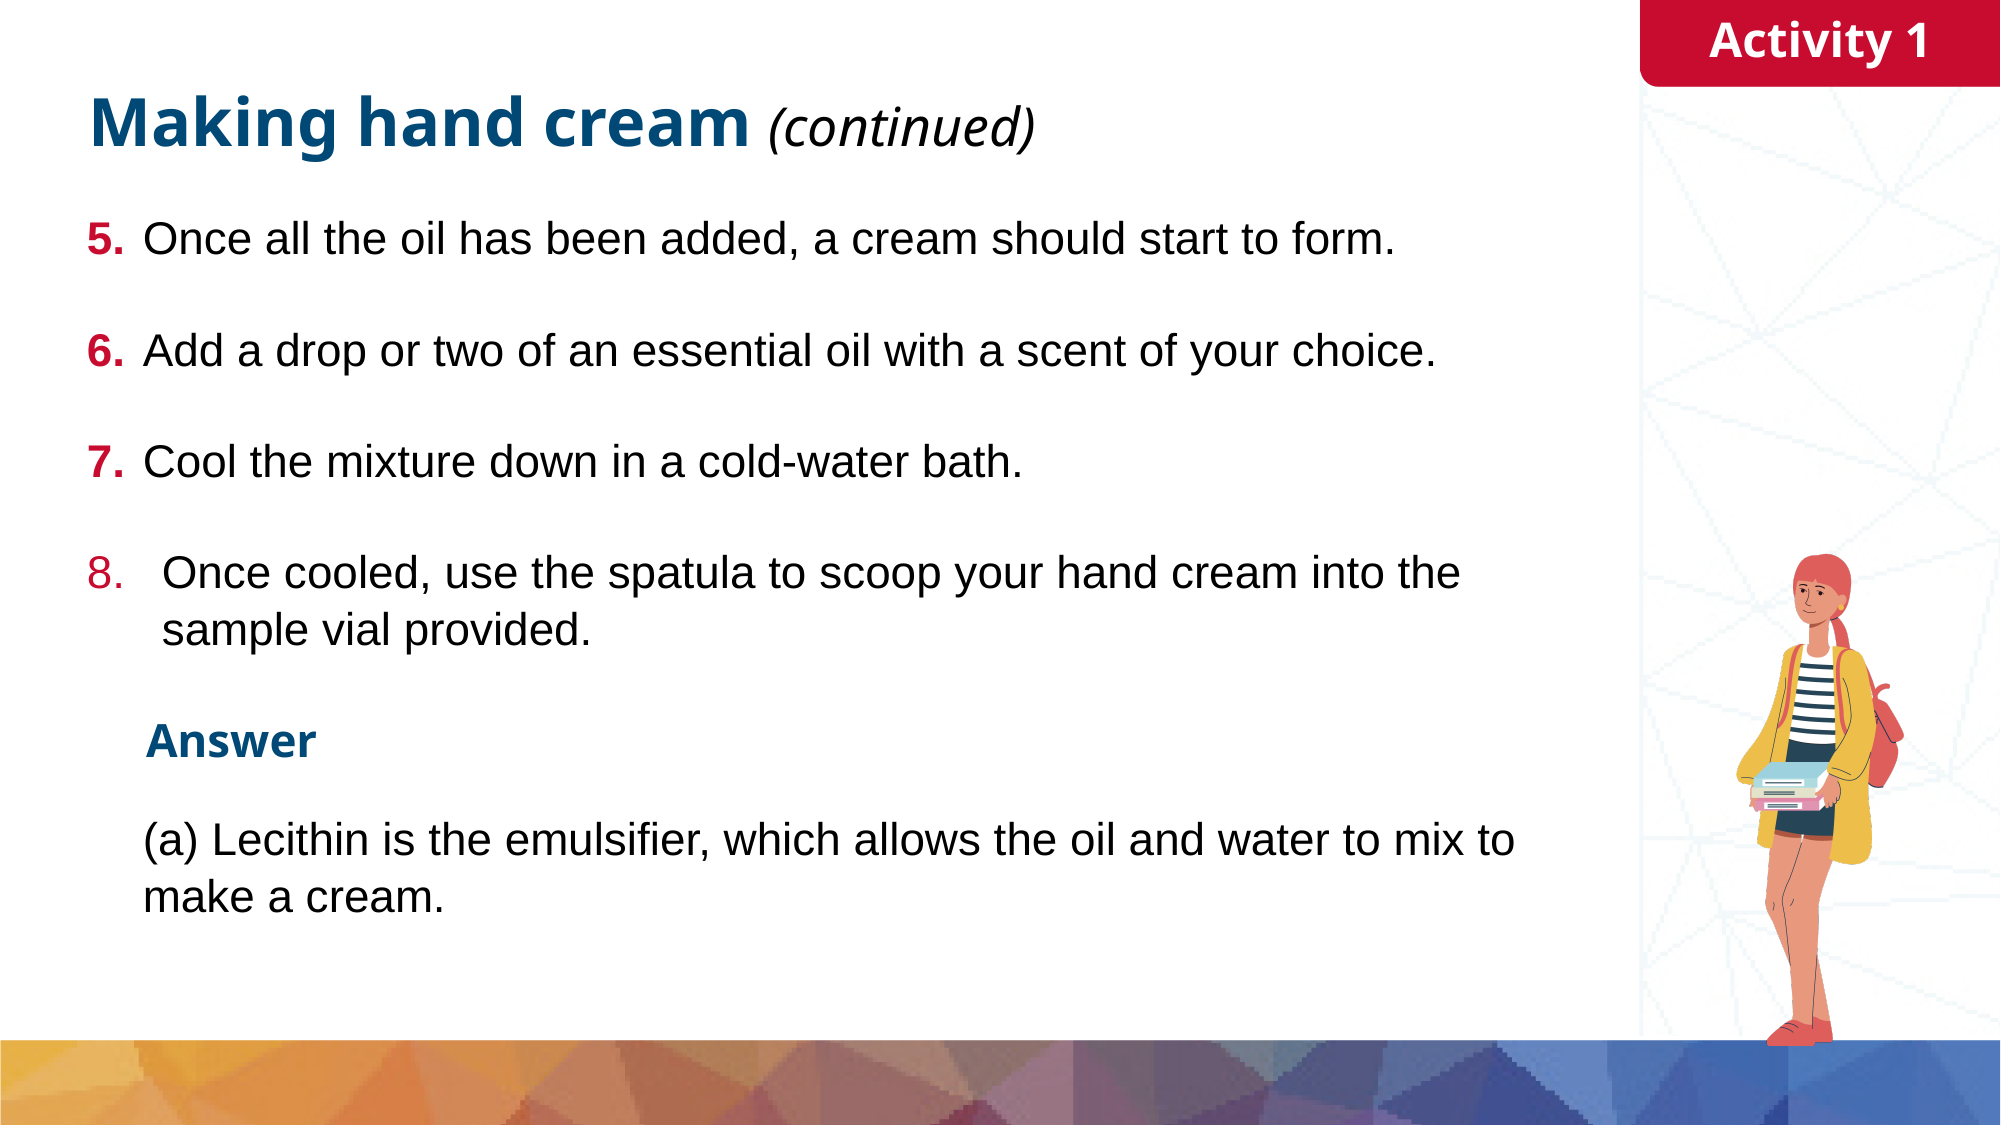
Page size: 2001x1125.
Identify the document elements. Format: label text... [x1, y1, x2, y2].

title Making hand cream (continued) [88, 88, 1565, 161]
list 5. Once all the oil has been added, a cream should start to form. 6. Add a drop or two of an essential oil with a scent of your choice. 7. Cool the mixture down in a cold-water bath. Once cooled, use the spatula to scoop your hand cream into the sample vial provided. Answer (a) Lecithin is the emulsifier, which allows the oil and water to mix to make a cream. [86, 206, 1564, 982]
picture [0, 0, 2001, 1125]
